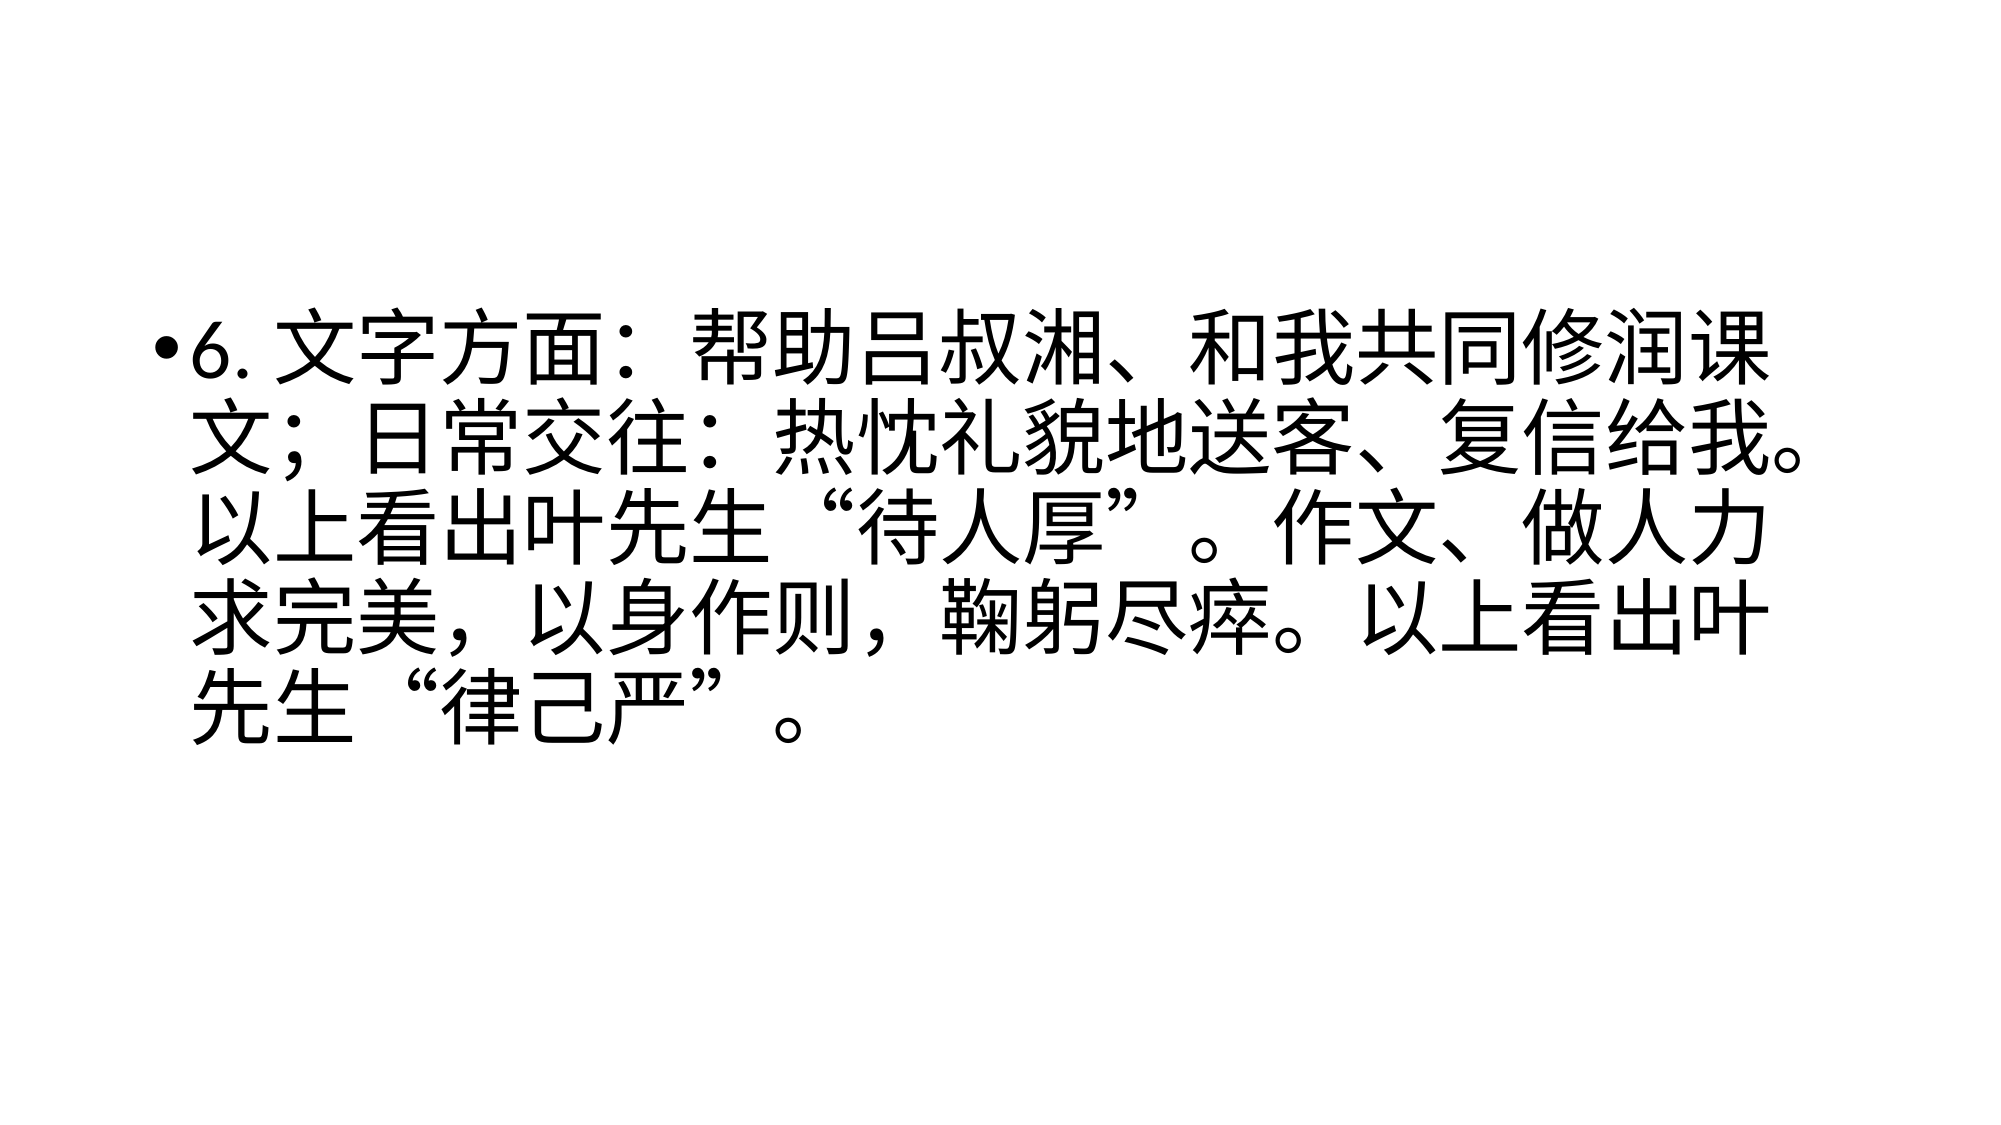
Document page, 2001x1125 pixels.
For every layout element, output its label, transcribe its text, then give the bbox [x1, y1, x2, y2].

list 6.文字方面：帮助吕叔湘、和我共同修润课文；日常交往：热忱礼貌地送客、复信给我。以上看出叶先生“待人厚”。作文、做人力求完美，以身作则，鞠躬尽瘁。以上看出叶先生“律己严”。 [137, 299, 1863, 1014]
